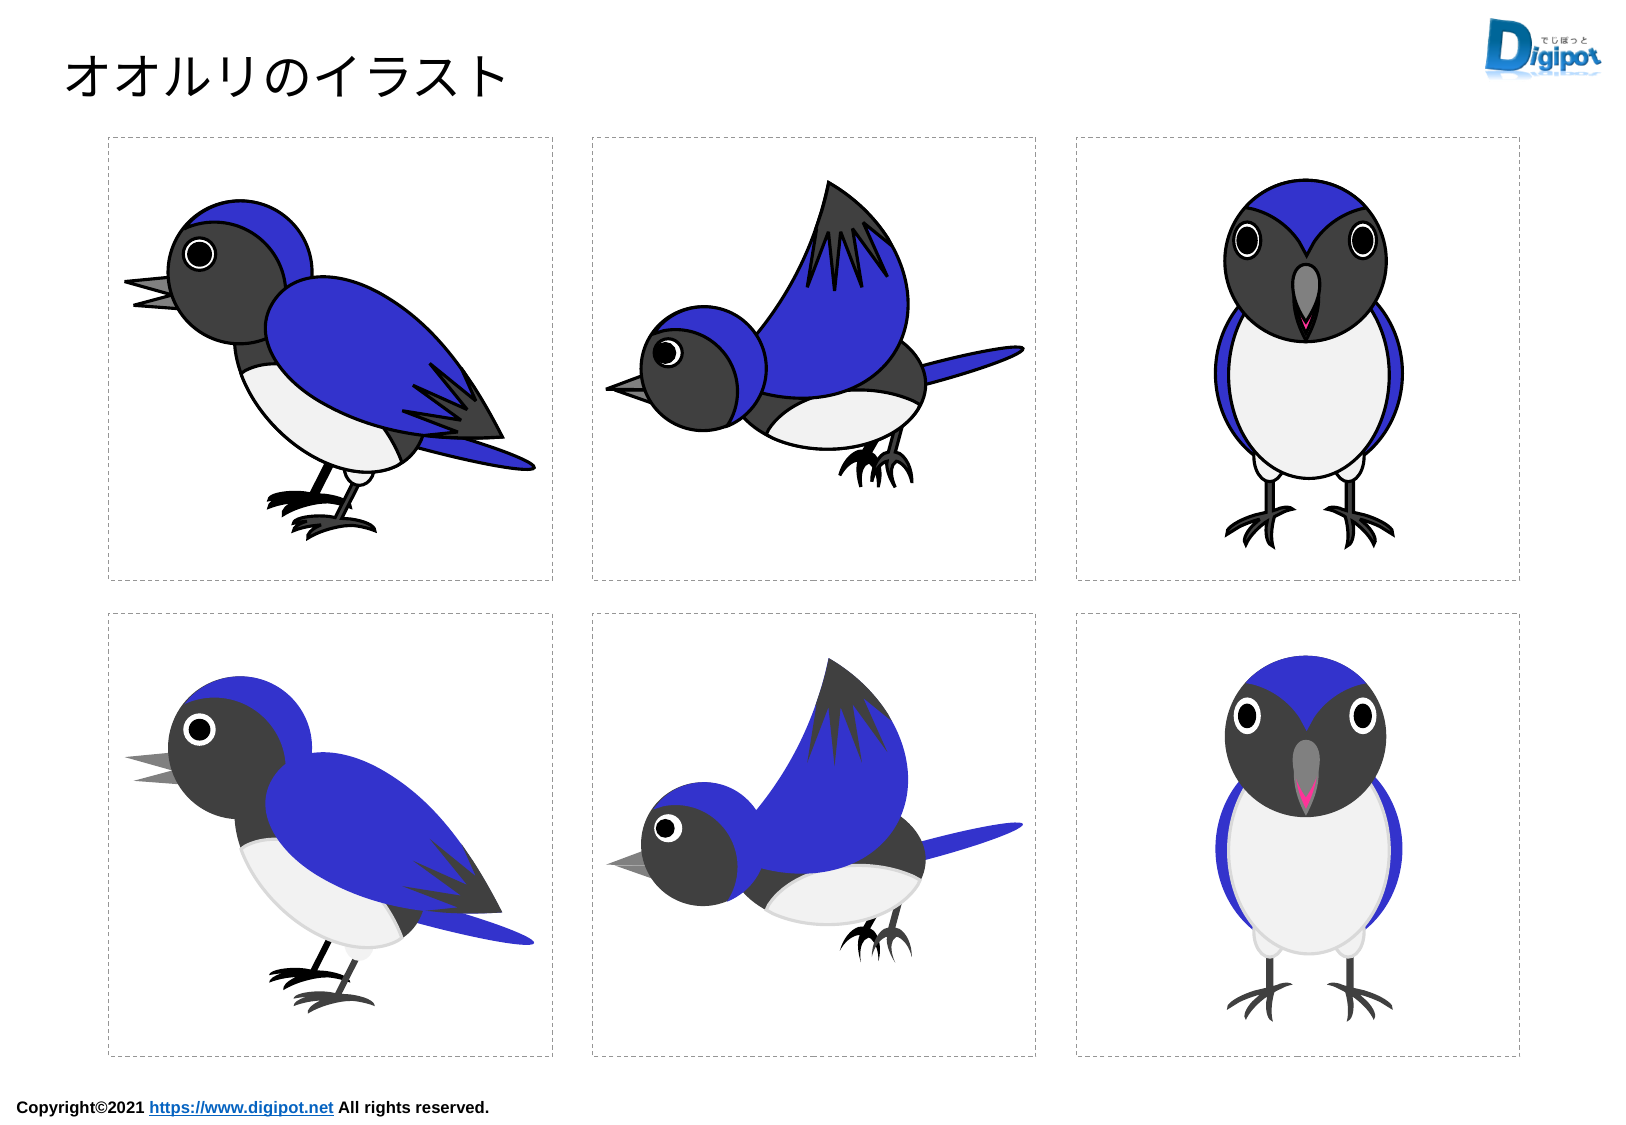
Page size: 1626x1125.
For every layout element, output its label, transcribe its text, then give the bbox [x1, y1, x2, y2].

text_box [126, 676, 539, 1014]
picture [1485, 18, 1602, 82]
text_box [1215, 180, 1403, 547]
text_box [126, 200, 539, 539]
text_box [605, 200, 1027, 488]
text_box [1215, 655, 1403, 1022]
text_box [605, 675, 1027, 963]
text_box オオルリのイラスト [48, 38, 527, 113]
